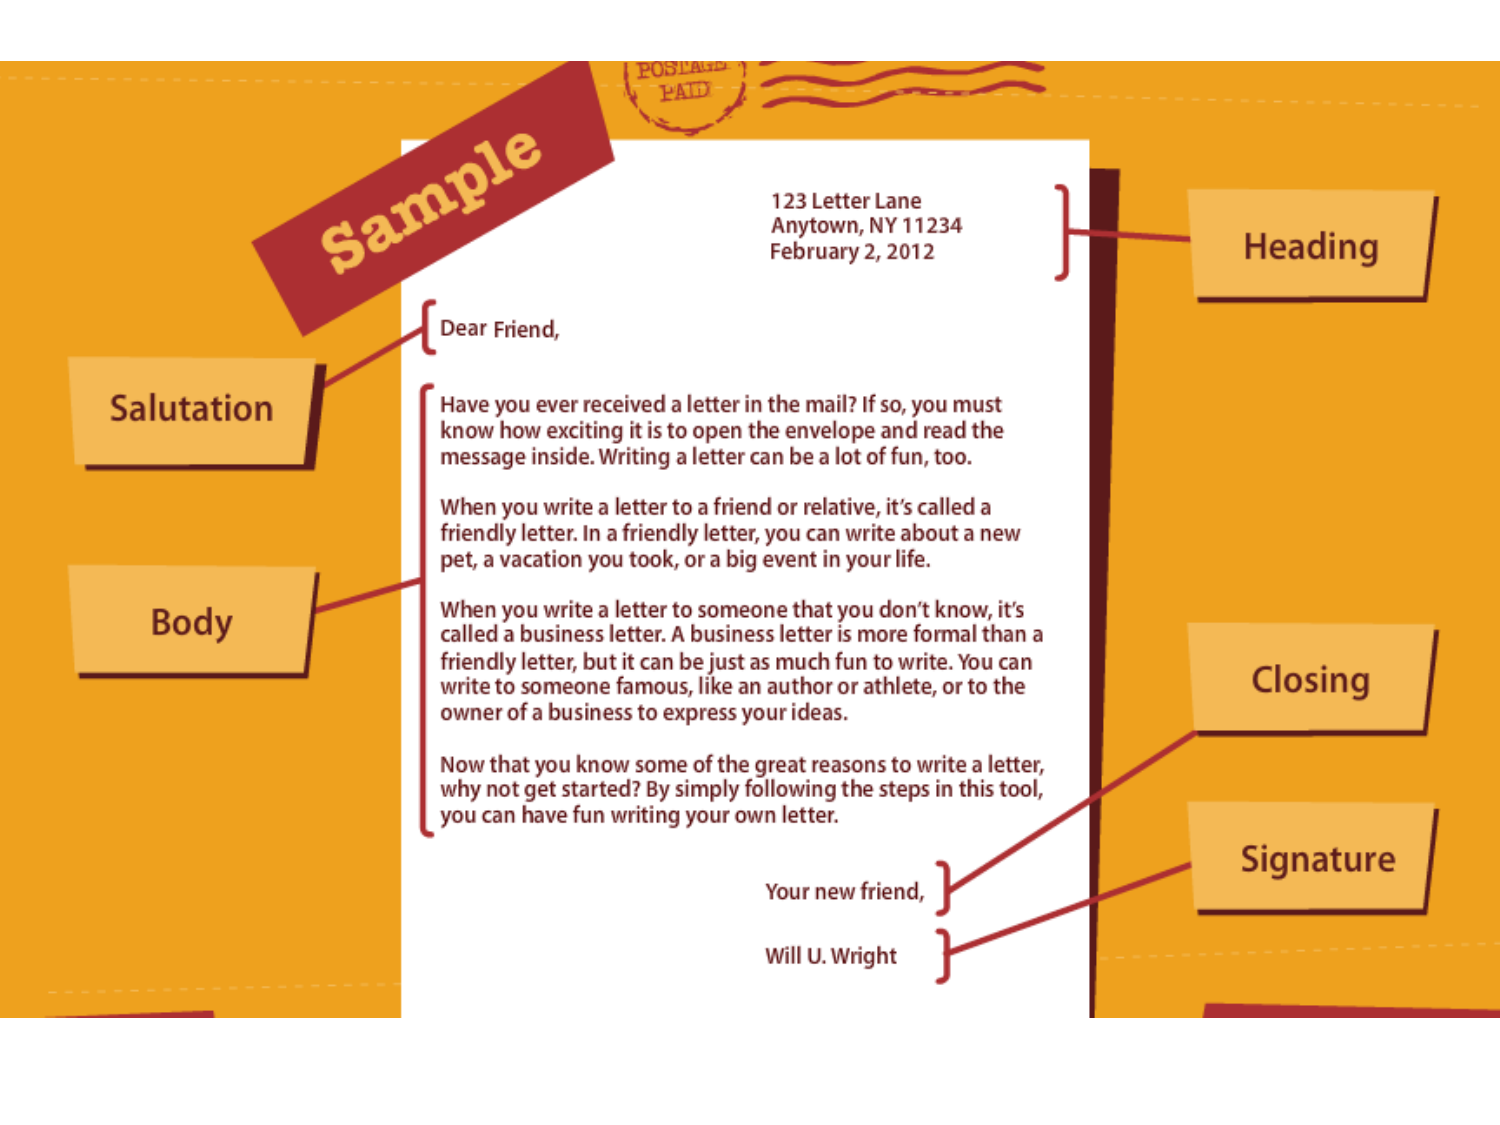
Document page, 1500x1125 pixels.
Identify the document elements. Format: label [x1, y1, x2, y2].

list [0, 61, 1500, 1018]
